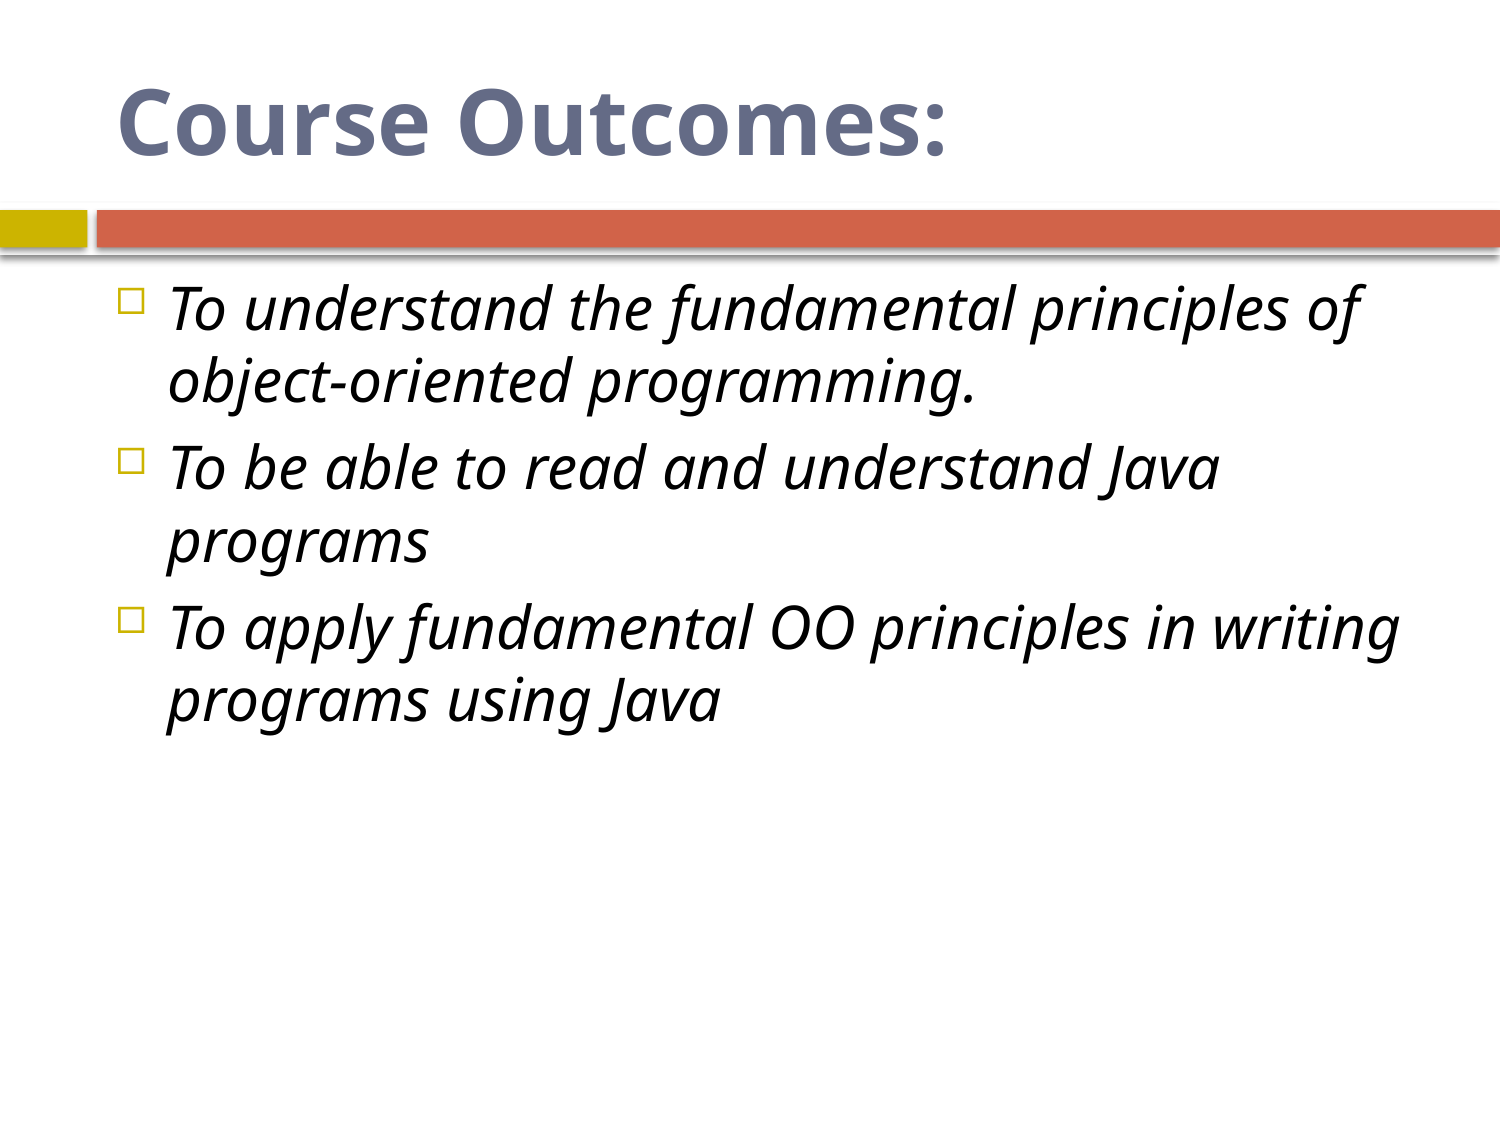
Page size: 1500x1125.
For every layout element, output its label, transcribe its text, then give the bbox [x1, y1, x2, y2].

title Course Outcomes: [100, 37, 1438, 200]
list To understand the fundamental principles of object-oriented programming. To be able to read and understand Java programs To apply fundamental OO principles in writing programs using Java [100, 262, 1438, 1000]
